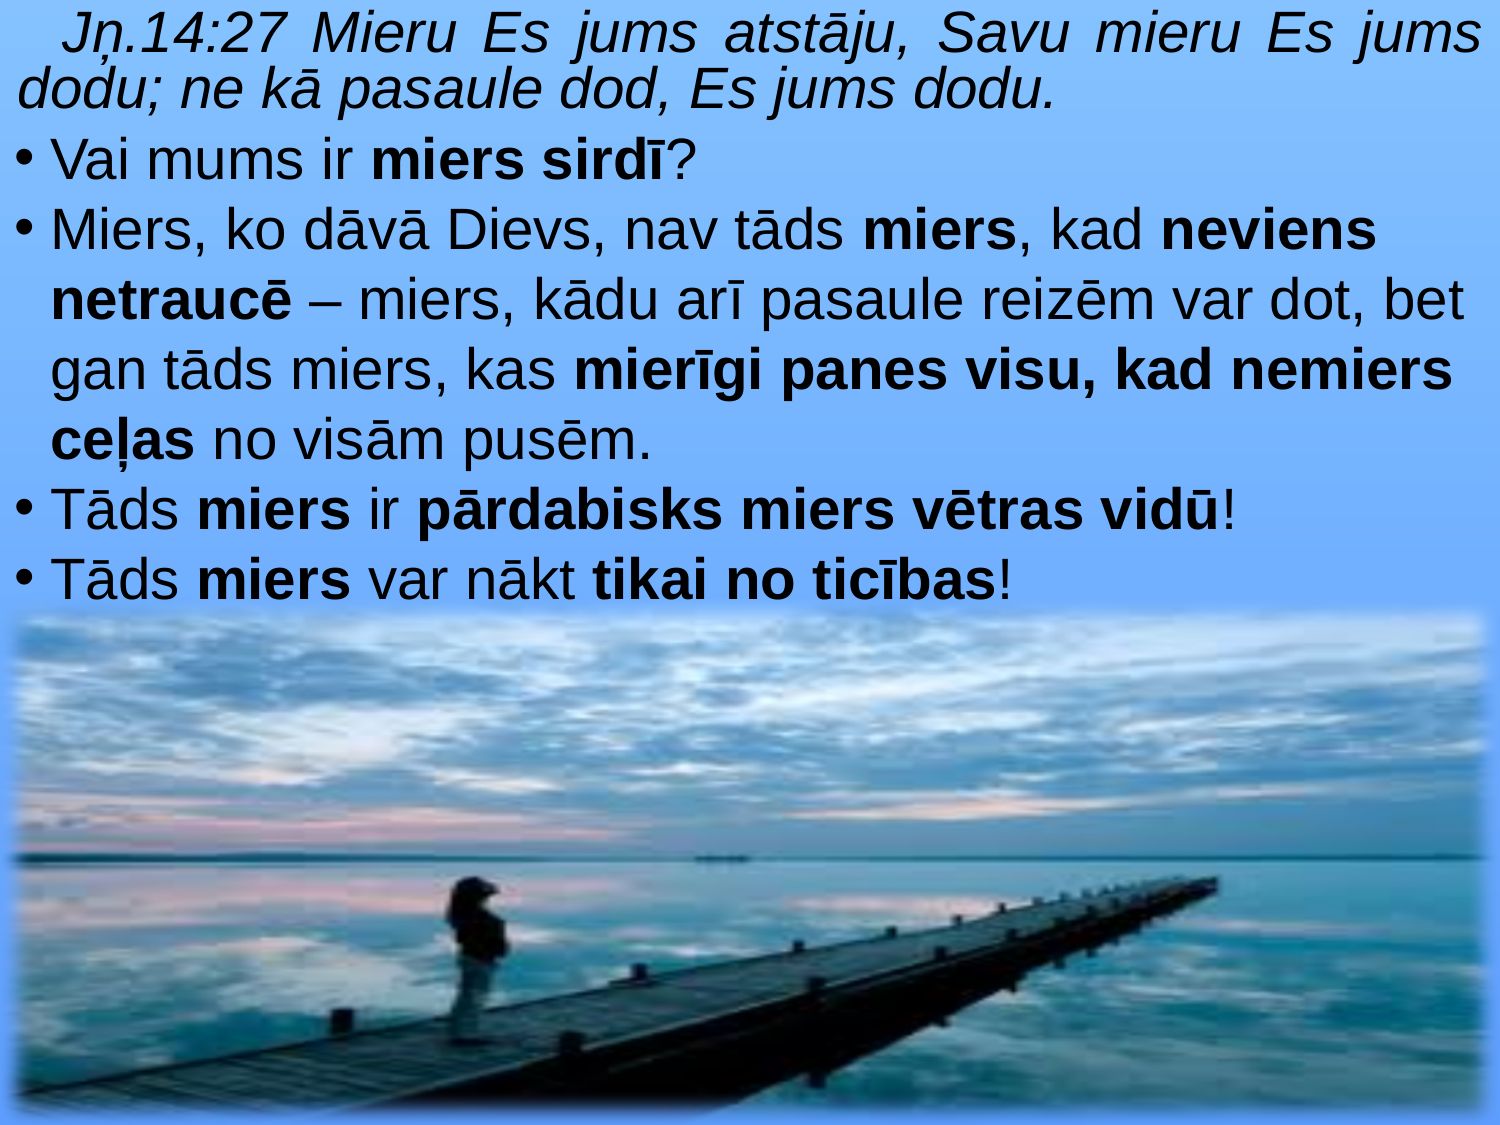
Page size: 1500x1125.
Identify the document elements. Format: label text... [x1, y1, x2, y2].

picture [0, 597, 1500, 1125]
text_box Vai mums ir miers sirdī? Miers, ko dāvā Dievs, nav tāds miers, kad neviens netraucē – miers, kādu arī pasaule reizēm var dot, bet gan tāds miers, kas mierīgi panes visu, kad nemiers ceļas no visām pusēm. Tāds miers ir pārdabisks miers vētras vidū! Tāds miers var nākt tikai no ticības! [0, 113, 1500, 597]
list Jņ.14:27 Mieru Es jums atstāju, Savu mieru Es jums dodu; ne kā pasaule dod, Es jums dodu. [0, 0, 1500, 113]
